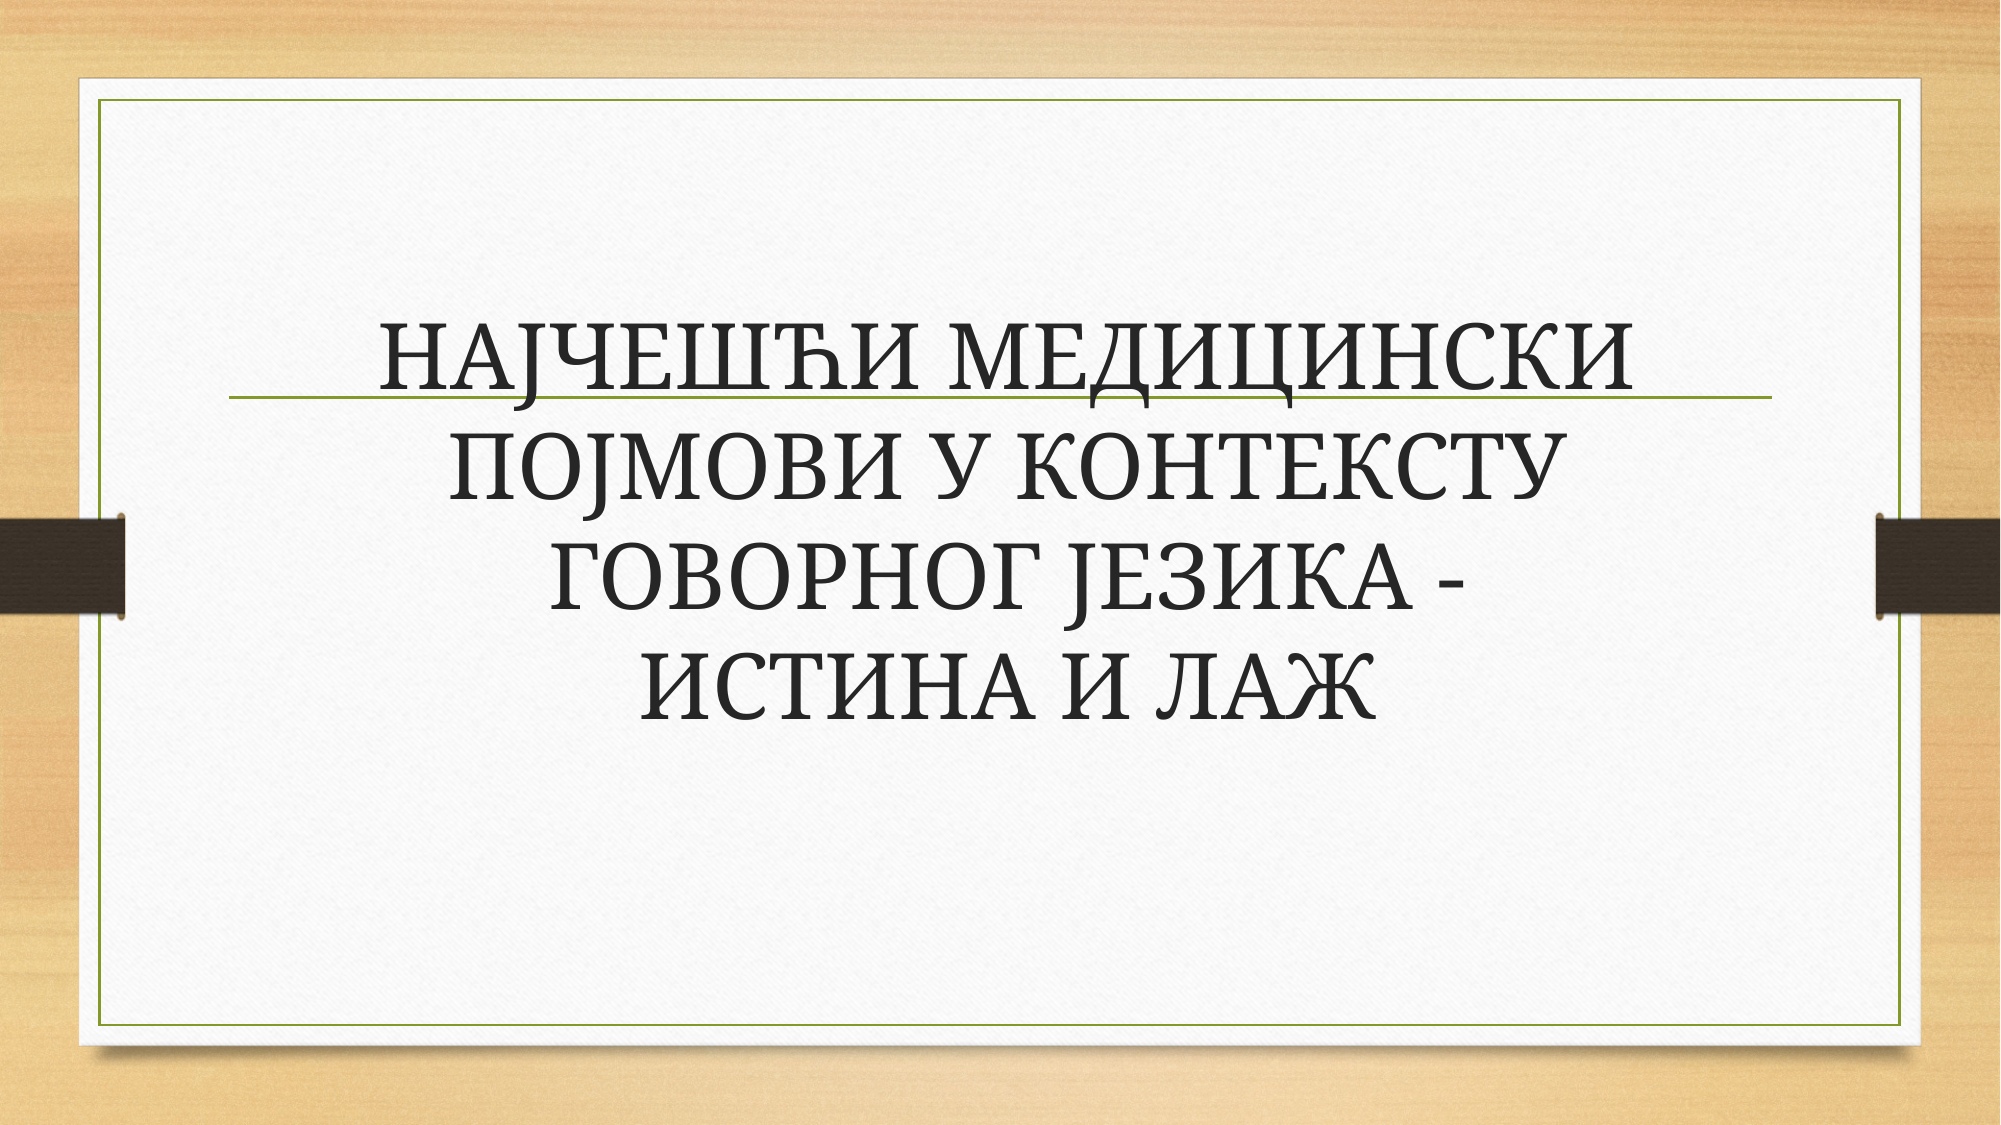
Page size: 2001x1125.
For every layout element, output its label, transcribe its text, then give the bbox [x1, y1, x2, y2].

title НАЈЧЕШЋИ МЕДИЦИНСКИ ПОЈМОВИ У КОНТЕКСТУ ГОВОРНОГ ЈЕЗИКА - ИСТИНА И ЛАЖ [202, 145, 1813, 891]
picture [0, 0, 2001, 1125]
